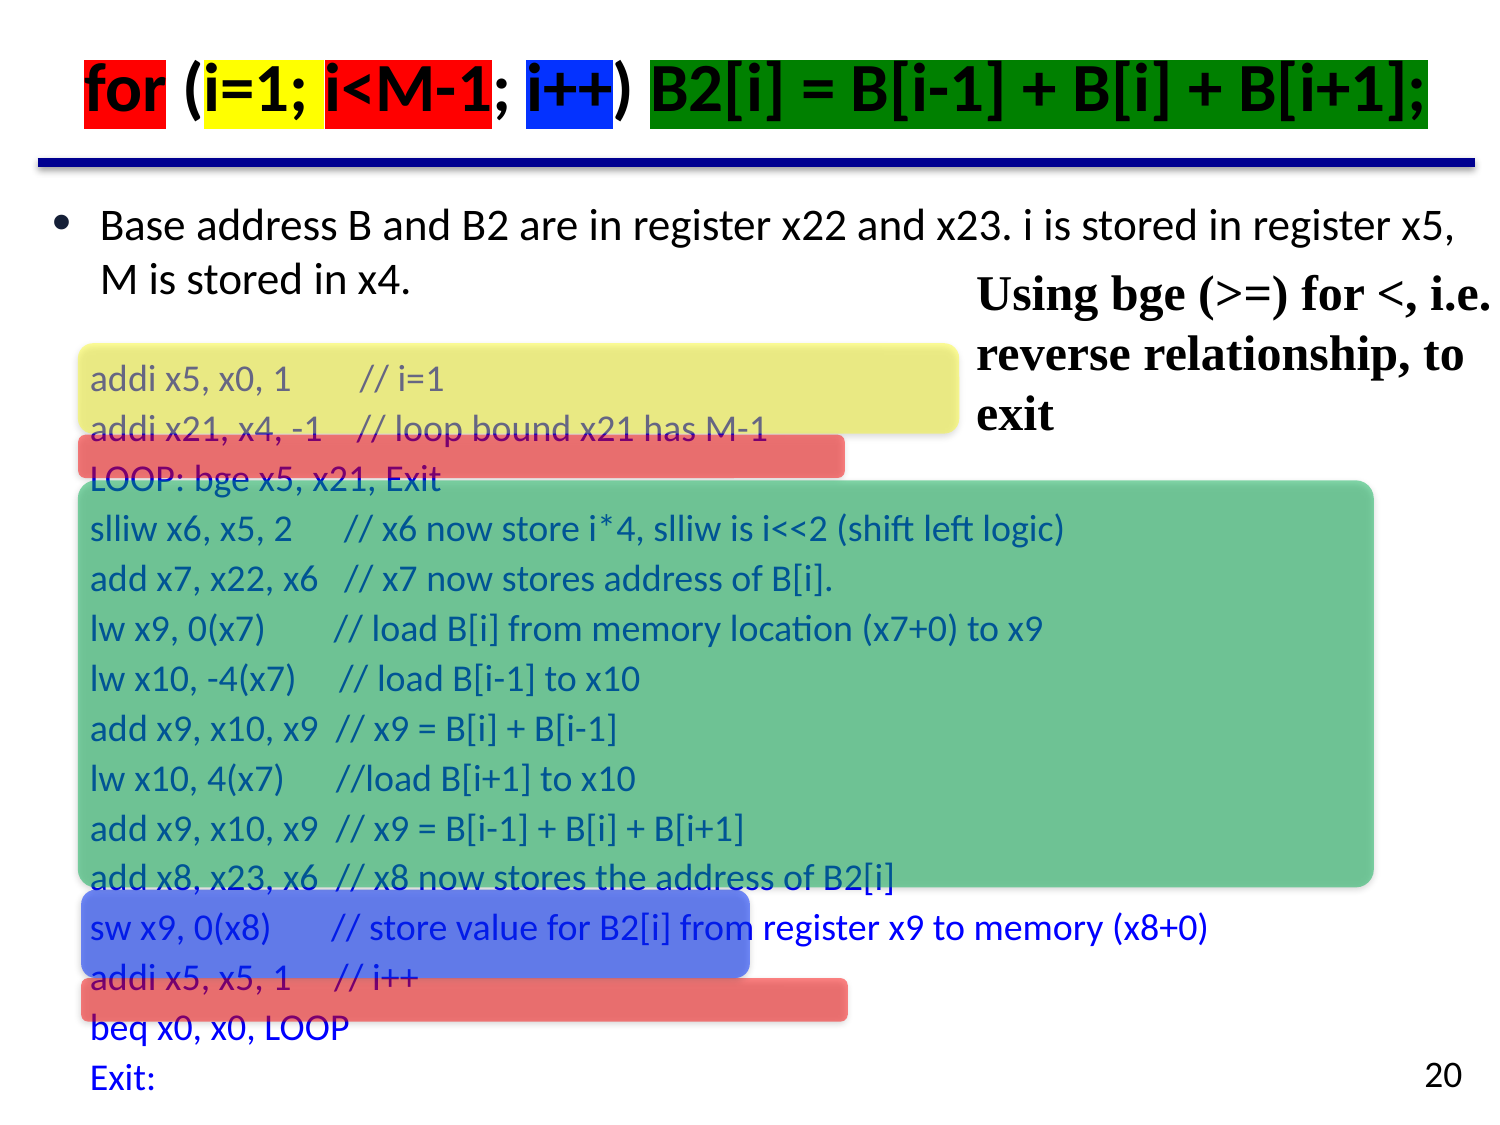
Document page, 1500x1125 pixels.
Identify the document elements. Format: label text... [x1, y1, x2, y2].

text_box [77, 433, 846, 479]
text_box [80, 977, 849, 1023]
text_box [80, 893, 751, 979]
text_box Using bge (>=) for <, i.e. reverse relationship, to exit [961, 253, 1500, 448]
slide_number 20 [1127, 1042, 1478, 1103]
text_box [77, 342, 961, 435]
title for (i=1; i<M-1; i++) B2[i] = B[i-1] + B[i] + B[i+1]; [37, 24, 1475, 143]
text_box [77, 479, 1375, 889]
list Base address B and B2 are in register x22 and x23. i is stored in register x5, M is stored in x4. addi x5, x0, 1 // i=1 addi x21, x4, -1 // loop bound x21 has M-1 LOOP: bge x5, x21, Exit slliw x6, x5, 2 // x6 now store i*4, slliw is i<<2 (shift left logic) add x7, x22, x6 // x7 now stores address of B[i]. lw x9, 0(x7) // load B[i] from memory location (x7+0) to x9 lw x10, -4(x7) // load B[i-1] to x10 add x9, x10, x9 // x9 = B[i] + B[i-1] lw x10, 4(x7) //load B[i+1] to x10 add x9, x10, x9 // x9 = B[i-1] + B[i] + B[i+1] add x8, x23, x6 // x8 now stores the address of B2[i] sw x9, 0(x8) // store value for B2[i] from register x9 to memory (x8+0) addi x5, x5, 1 // i++ beq x0, x0, LOOP Exit: [37, 187, 1475, 1113]
